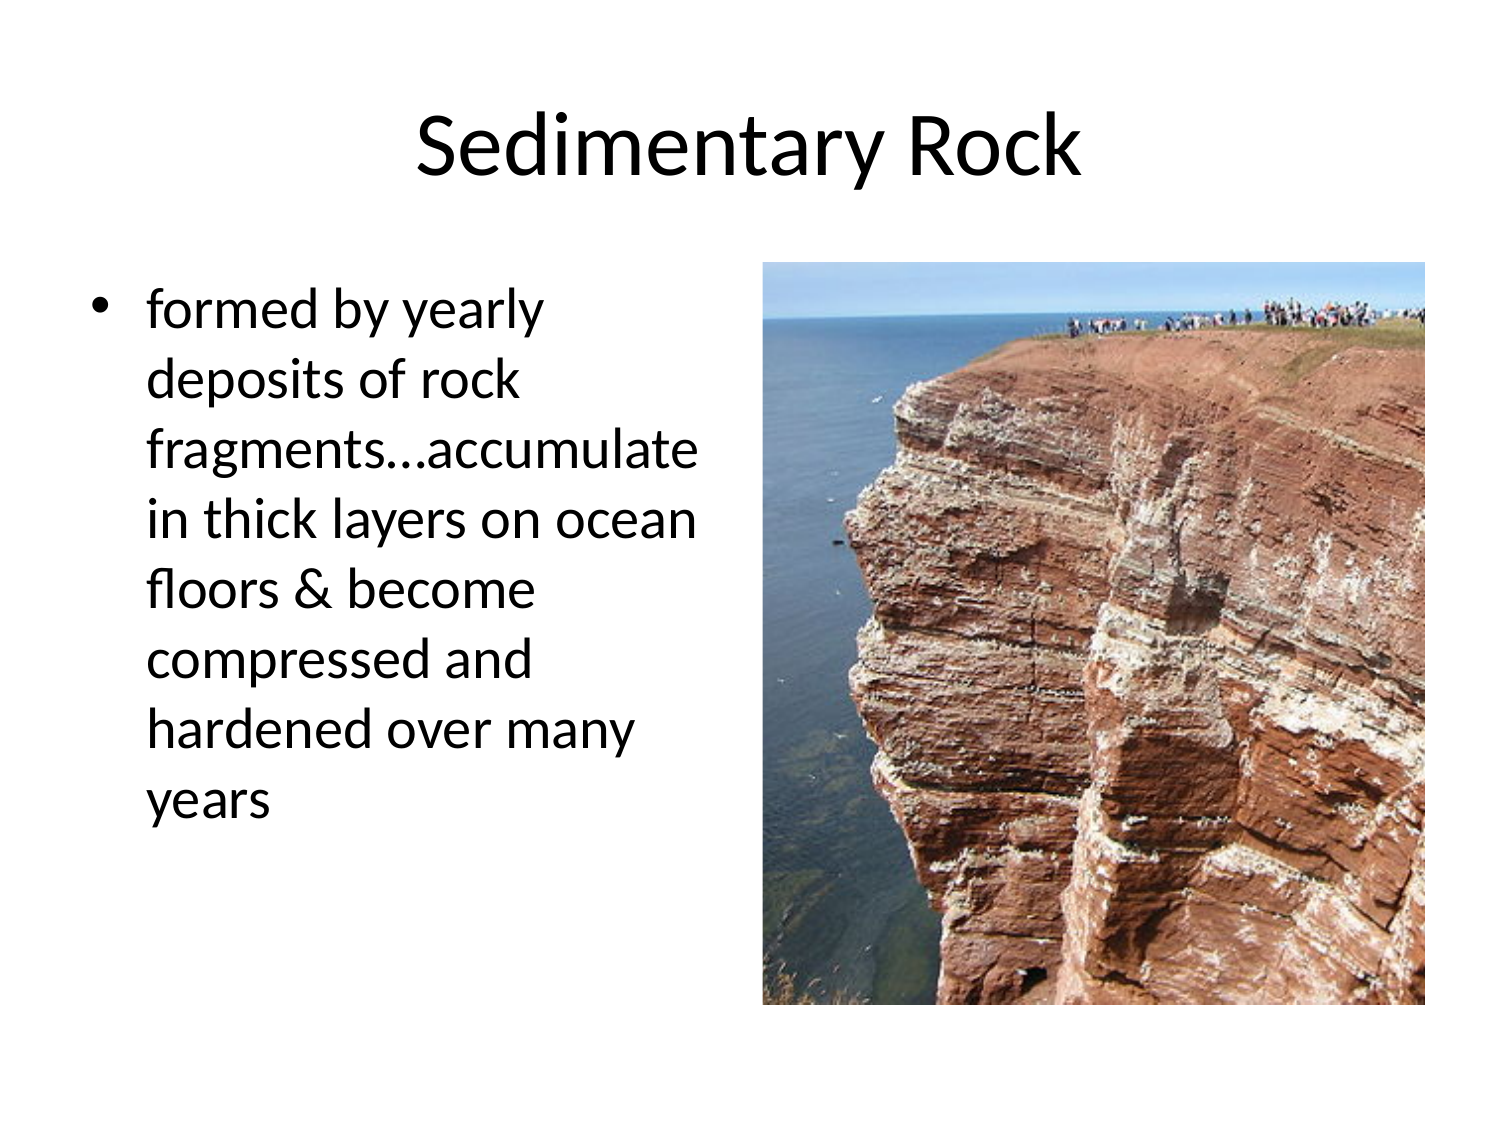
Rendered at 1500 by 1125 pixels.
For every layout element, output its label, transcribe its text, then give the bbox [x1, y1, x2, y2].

list formed by yearly deposits of rock fragments…accumulate in thick layers on ocean floors & become compressed and hardened over many years [75, 262, 738, 1005]
title Sedimentary Rock [75, 45, 1425, 233]
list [762, 262, 1426, 1006]
